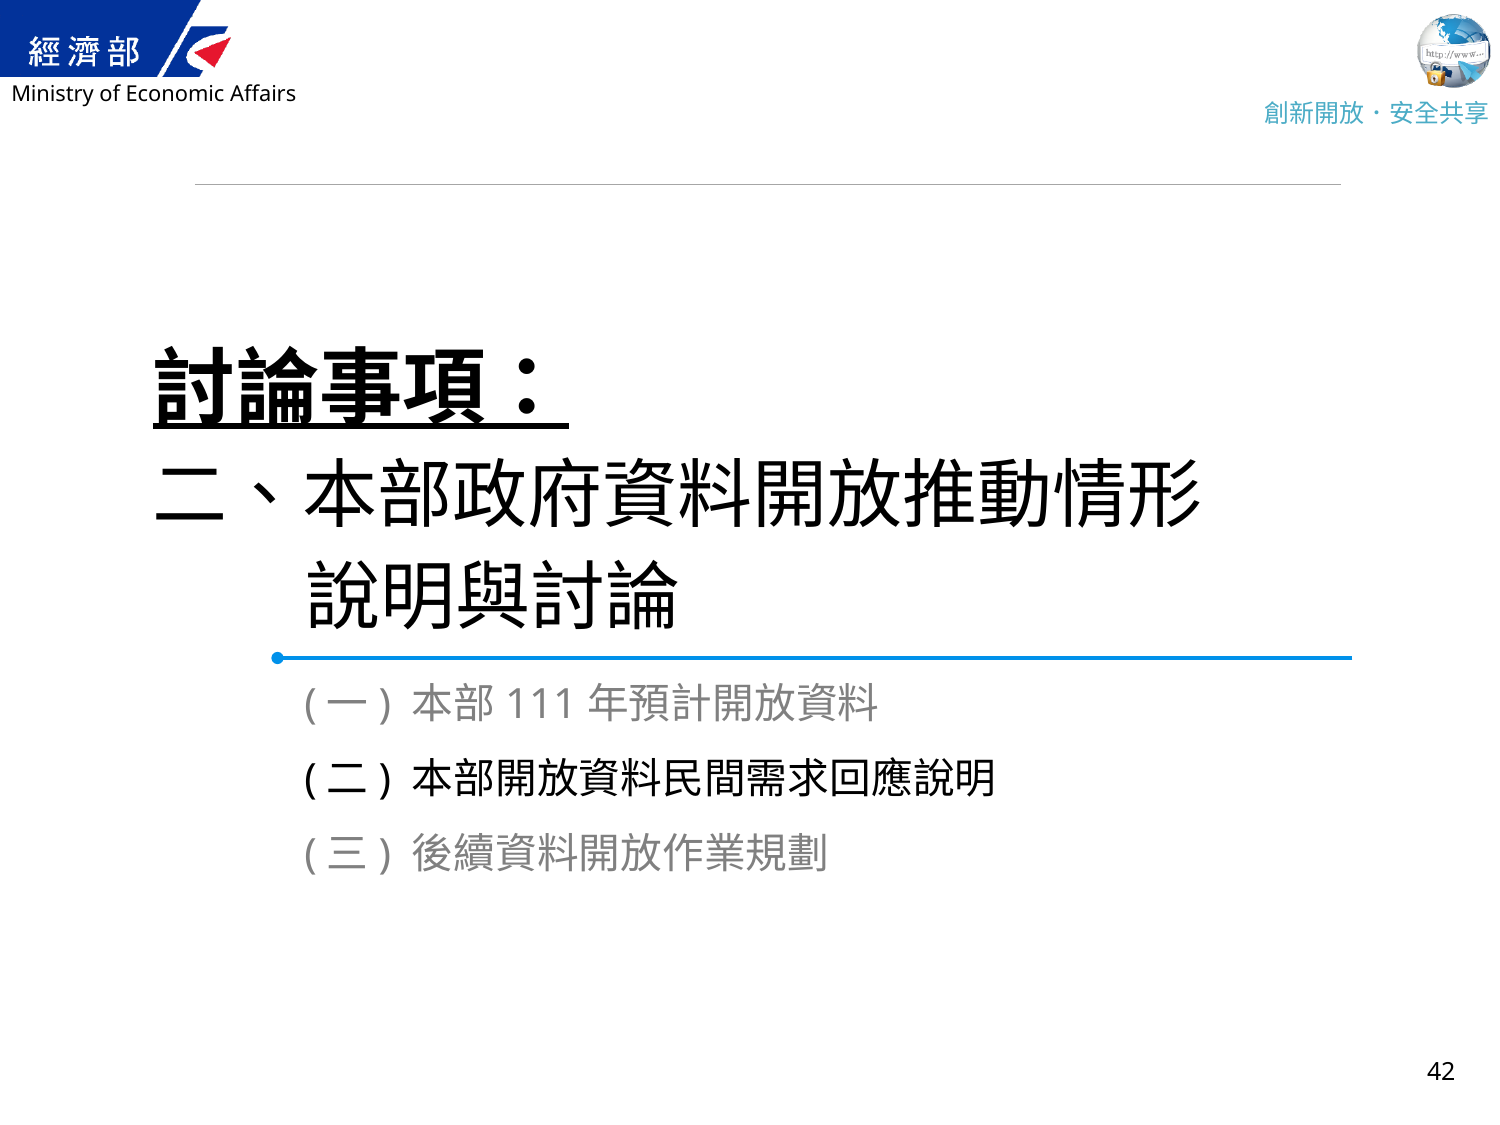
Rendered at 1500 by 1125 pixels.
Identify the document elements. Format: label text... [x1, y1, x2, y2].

text_box 討論事項： 二、本部政府資料開放推動情形 說明與討論 [138, 326, 1379, 647]
picture [0, 0, 231, 77]
picture [1411, 10, 1495, 90]
list (一) 本部111年預計開放資料 (二) 本部開放資料民間需求回應說明 (三) 後續資料開放作業規劃 [289, 668, 1128, 898]
slide_number 42 [1120, 1042, 1471, 1103]
